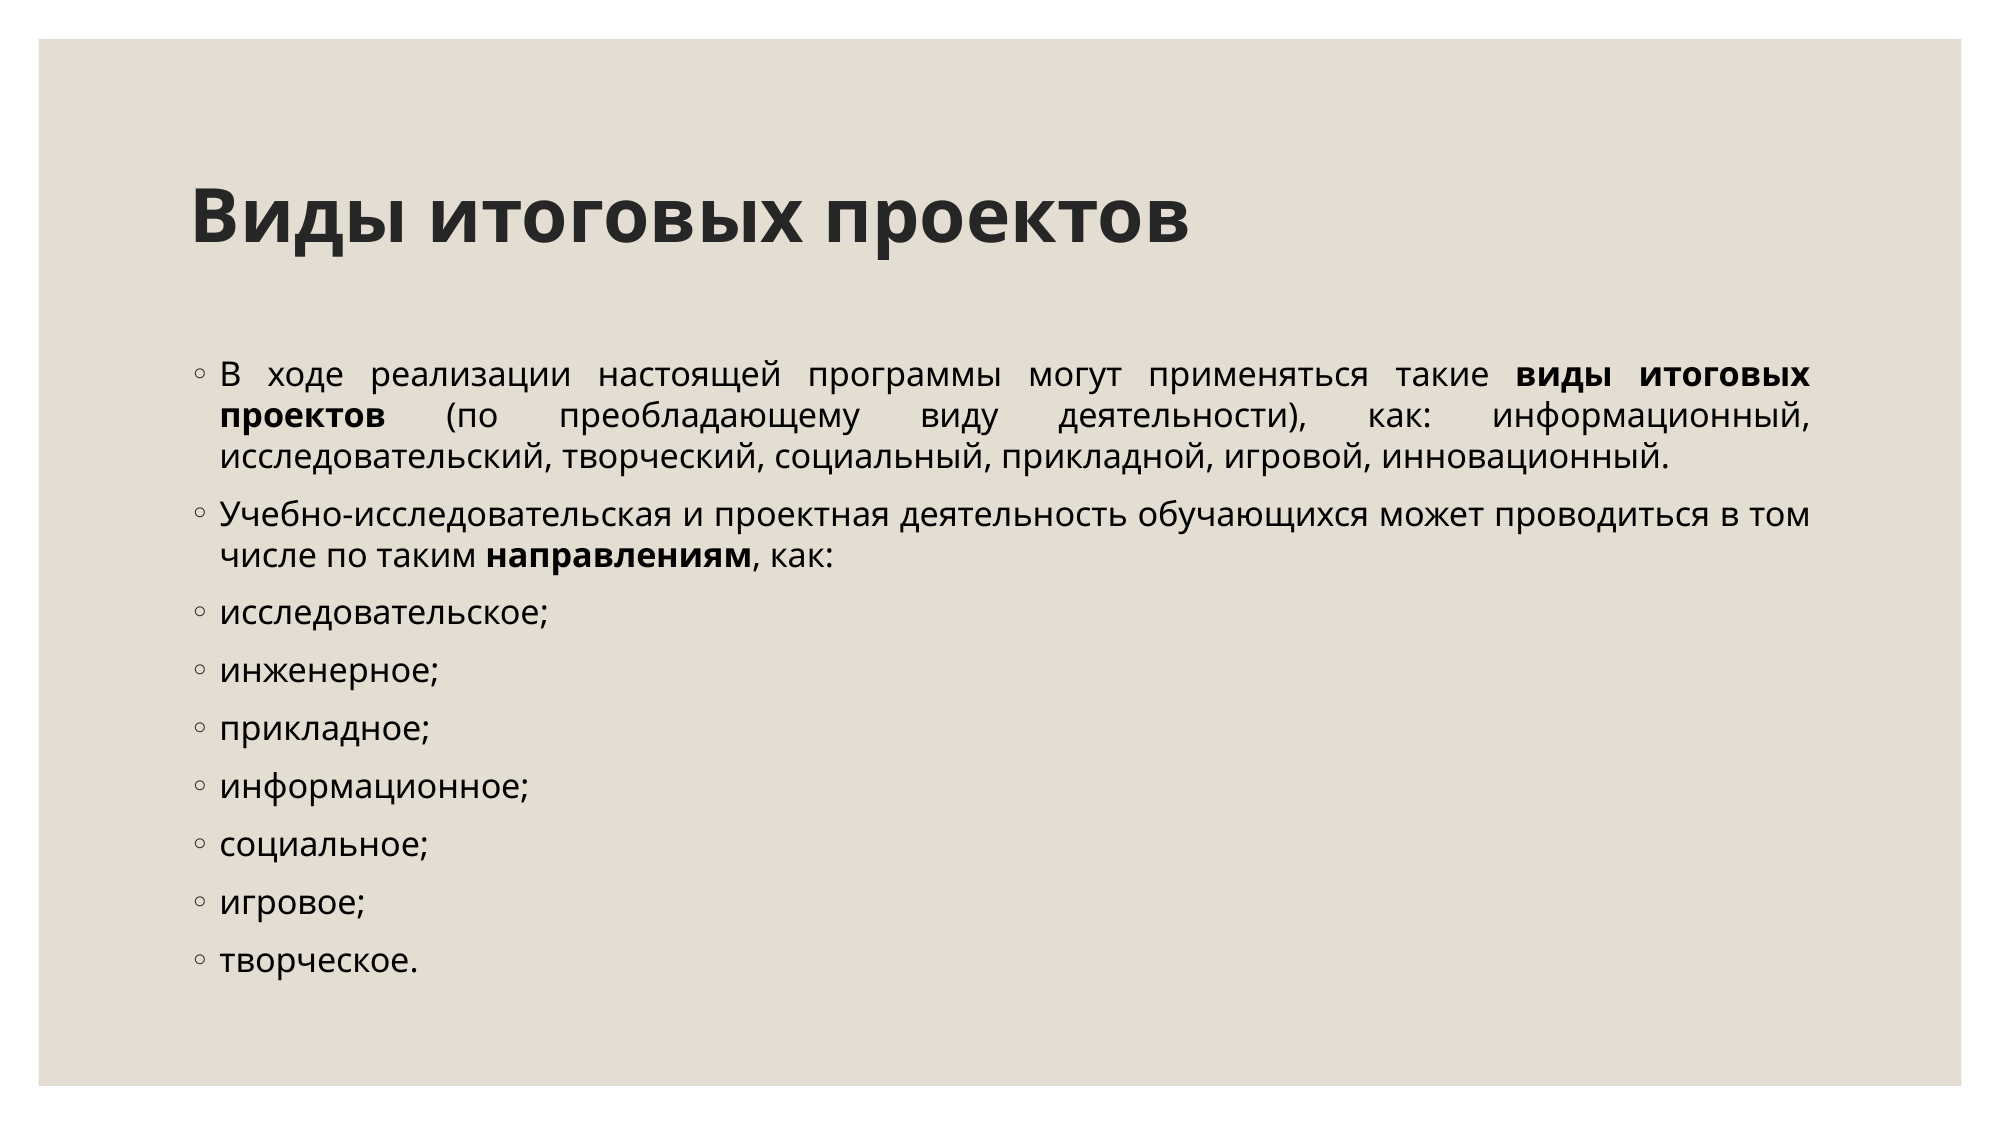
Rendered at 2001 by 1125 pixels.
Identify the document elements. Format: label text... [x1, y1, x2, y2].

title Виды итоговых проектов [174, 105, 1825, 331]
list В ходе реализации настоящей программы могут применяться такие виды итоговых проектов (по преобладающему виду деятельности), как: информационный, исследовательский, творческий, социальный, прикладной, игровой, инновационный. Учебно-исследовательская и проектная деятельность обучающихся может проводиться в том числе по таким направлениям, как: исследовательское; инженерное; прикладное; информационное; социальное; игровое; творческое. [174, 345, 1825, 990]
